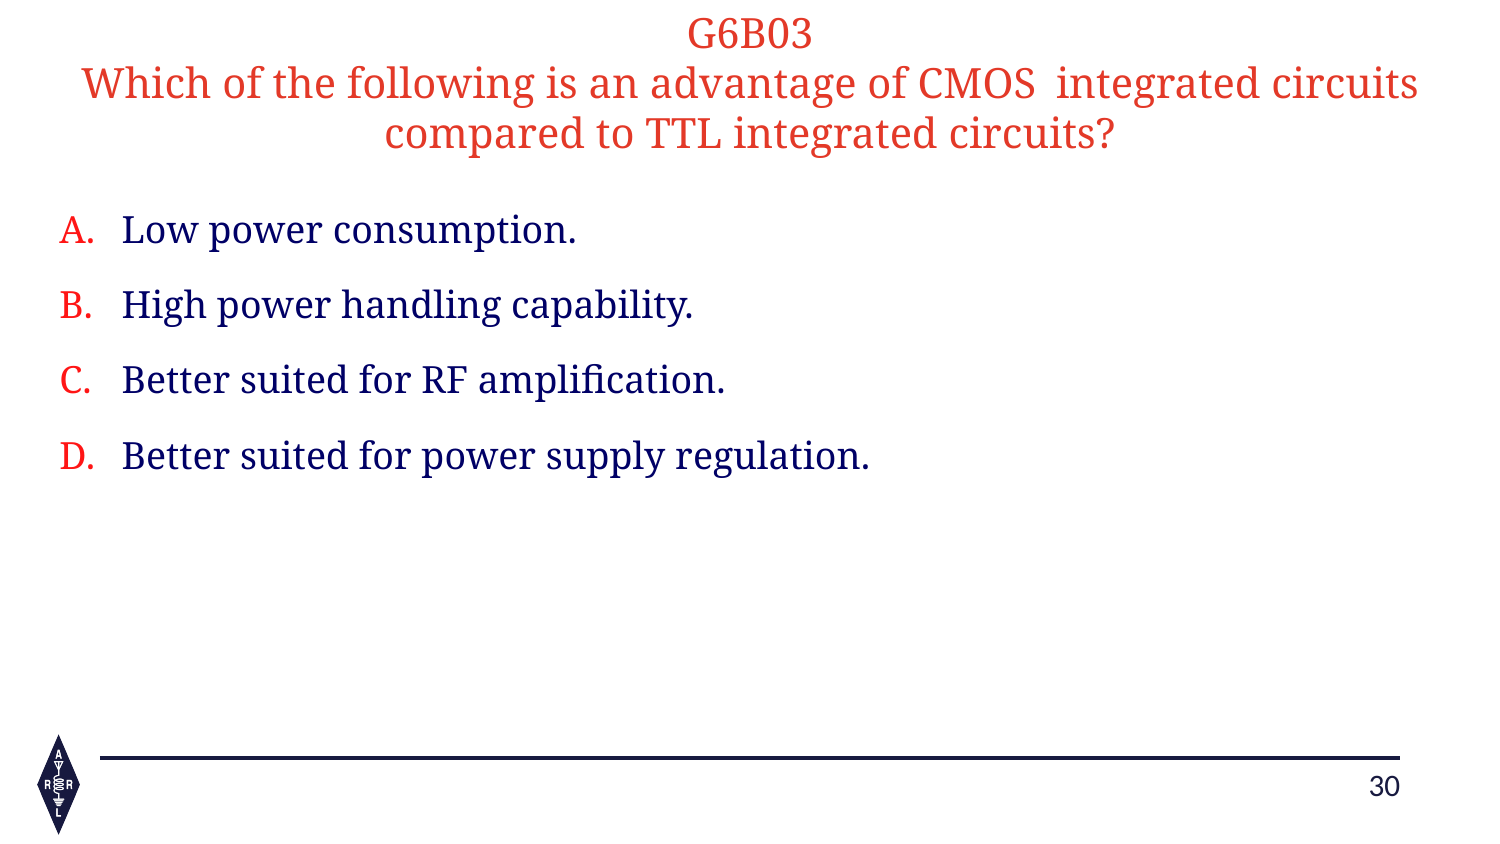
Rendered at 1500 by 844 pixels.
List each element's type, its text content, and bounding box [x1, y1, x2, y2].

text_box Low power consumption. High power handling capability. Better suited for RF amplification. Better suited for power supply regulation. [44, 176, 1475, 738]
text_box G6B03 Which of the following is an advantage of CMOS integrated circuits compared to TTL integrated circuits? [0, 0, 1500, 175]
slide_number 30 [1302, 761, 1400, 807]
picture [37, 734, 80, 835]
